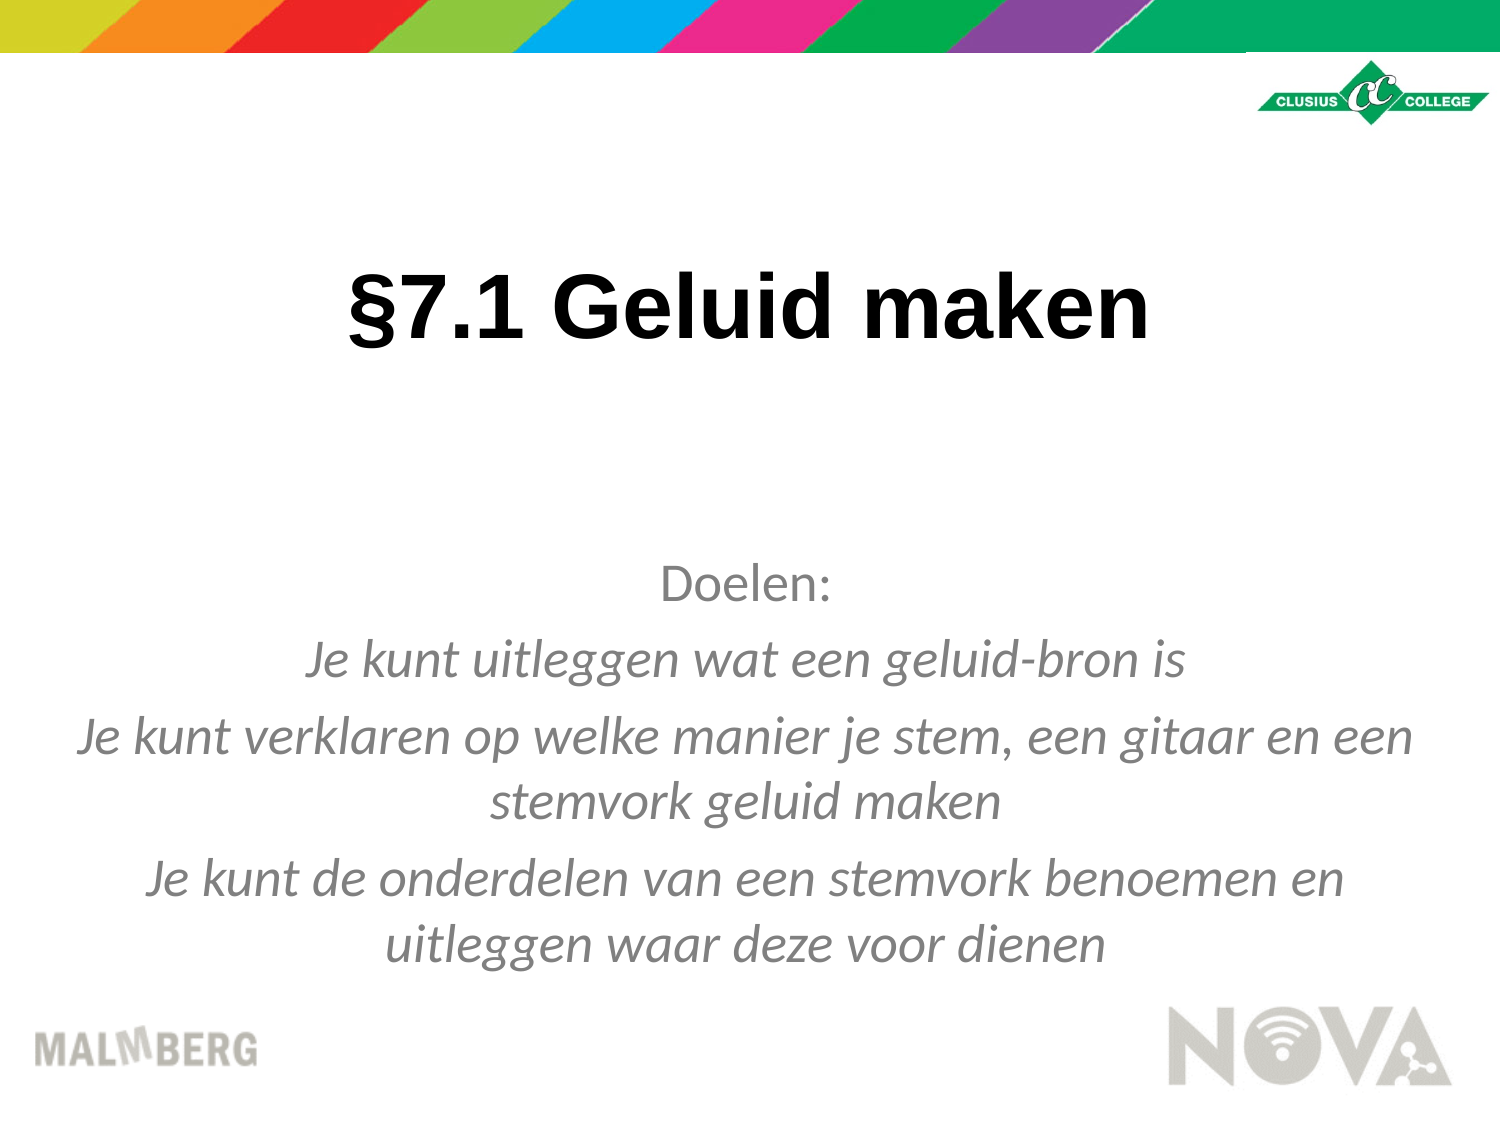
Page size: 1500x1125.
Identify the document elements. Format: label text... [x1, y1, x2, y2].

picture [34, 1024, 260, 1068]
picture [1164, 984, 1459, 1108]
title §7.1 Geluid maken [64, 181, 1436, 423]
picture [658, 0, 1500, 133]
subtitle Doelen: Je kunt uitleggen wat een geluid-bron is Je kunt verklaren op welke manier je stem, een gitaar en een stemvork geluid maken Je kunt de onderdelen van een stemvork benoemen en uitleggen waar deze voor dienen [34, 538, 1459, 985]
picture [0, 0, 573, 53]
